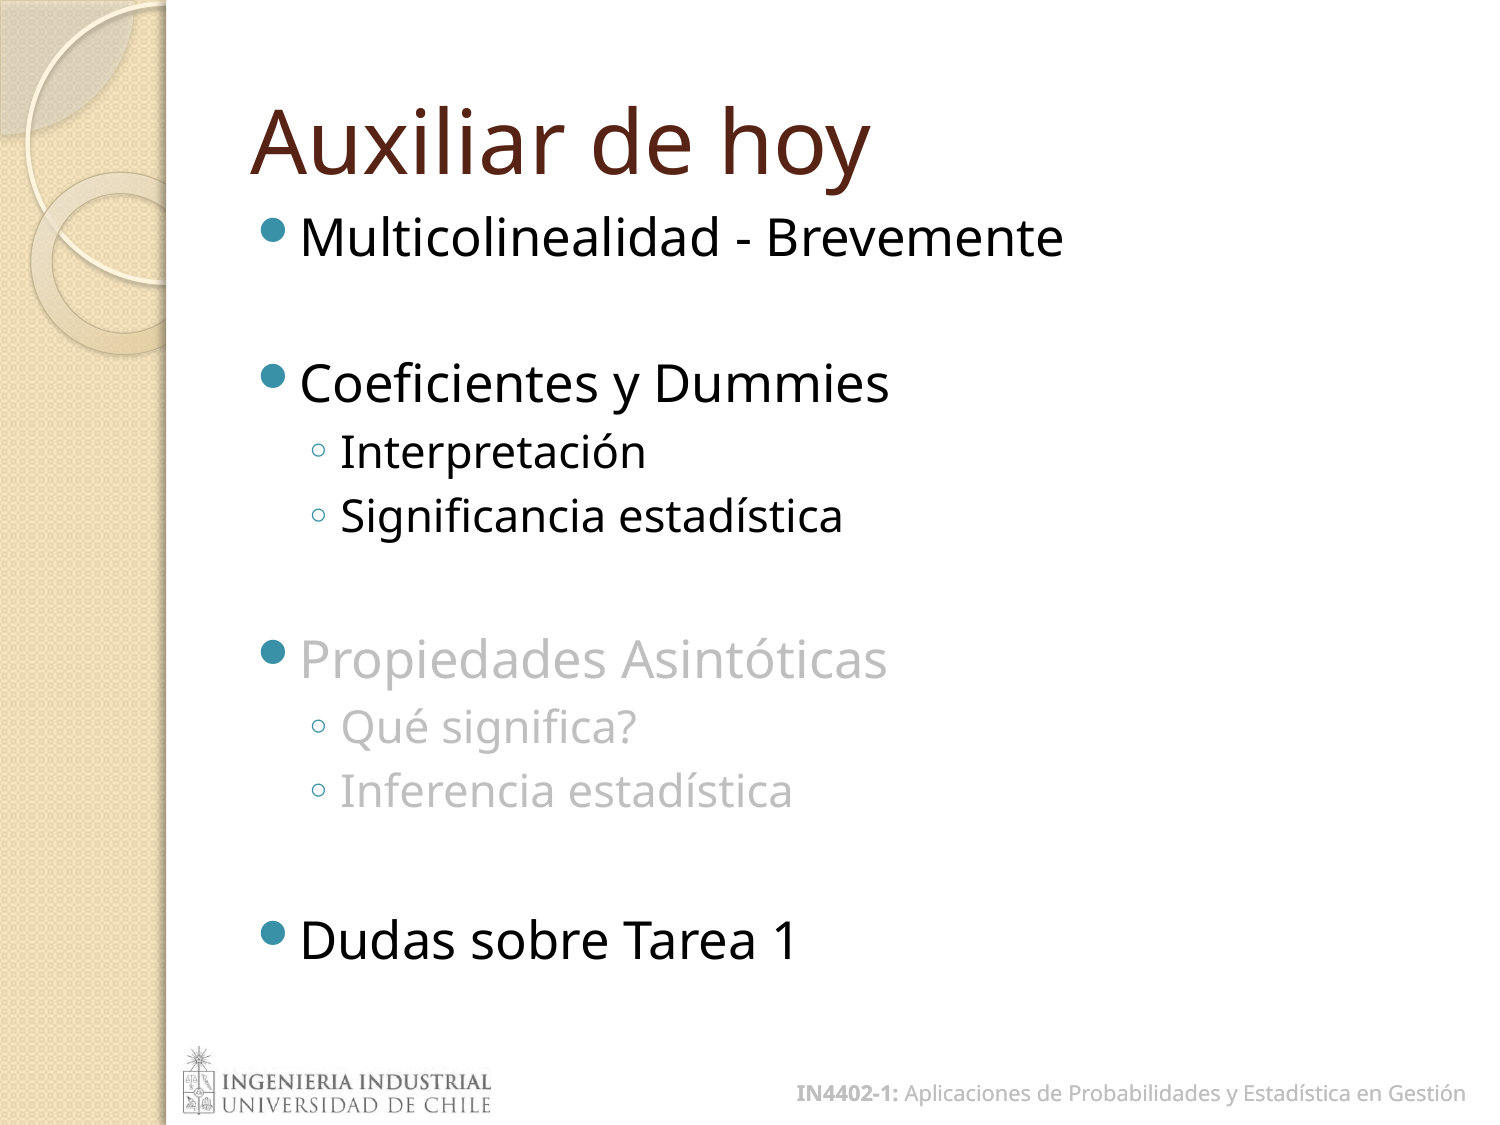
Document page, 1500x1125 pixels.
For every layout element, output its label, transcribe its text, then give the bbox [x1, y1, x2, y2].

list Multicolinealidad - Brevemente Coeficientes y Dummies Interpretación Significancia estadística Propiedades Asintóticas Qué significa? Inferencia estadística Dudas sobre Tarea 1 [230, 196, 1461, 984]
title Auxiliar de hoy [235, 45, 1466, 233]
text_box IN4402-1: Aplicaciones de Probabilidades y Estadística en Gestión [750, 1072, 1483, 1114]
picture [183, 1046, 491, 1115]
